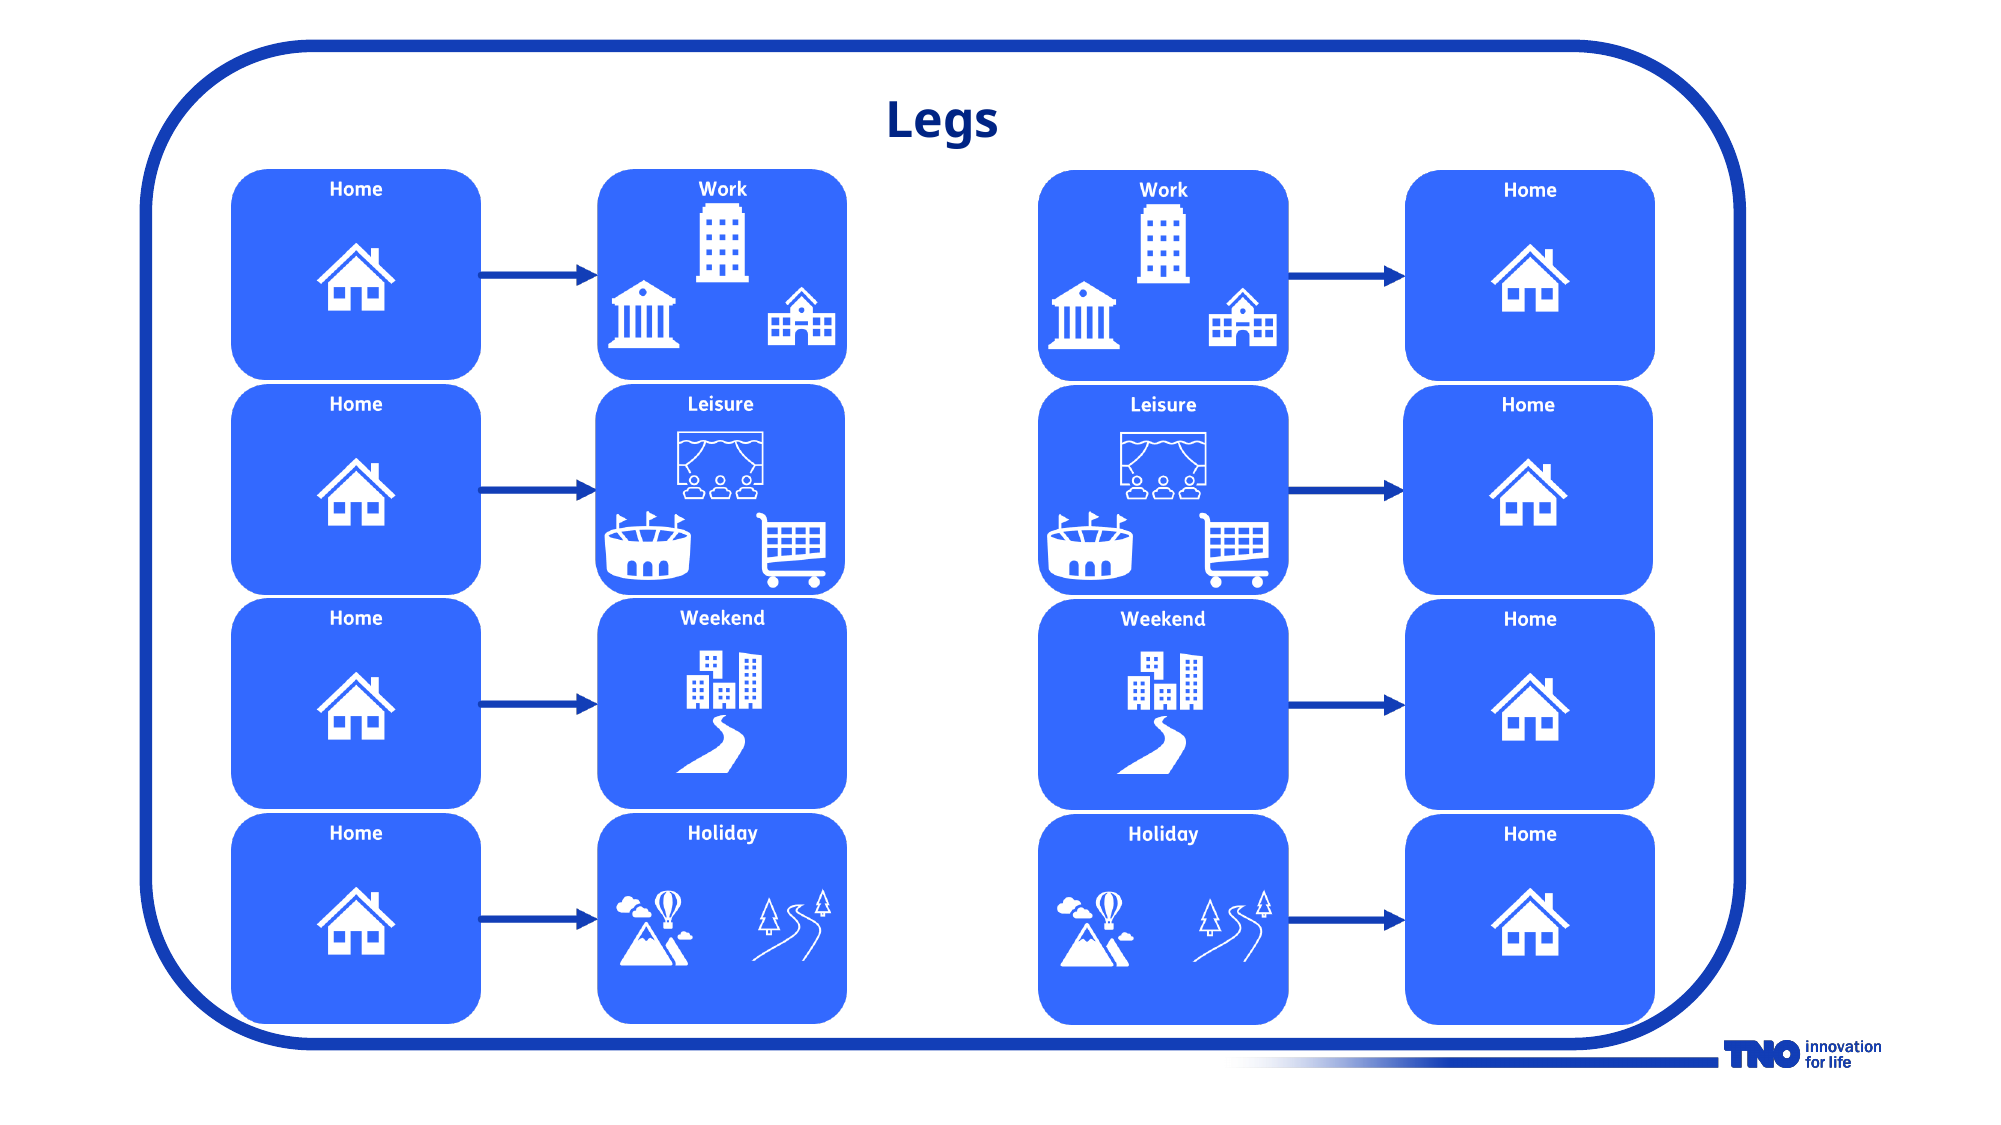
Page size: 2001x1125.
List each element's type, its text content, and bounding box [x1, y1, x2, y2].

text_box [1038, 170, 1655, 1025]
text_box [231, 169, 847, 1024]
text_box Legs [144, 44, 1741, 1046]
picture [1222, 1040, 1882, 1068]
